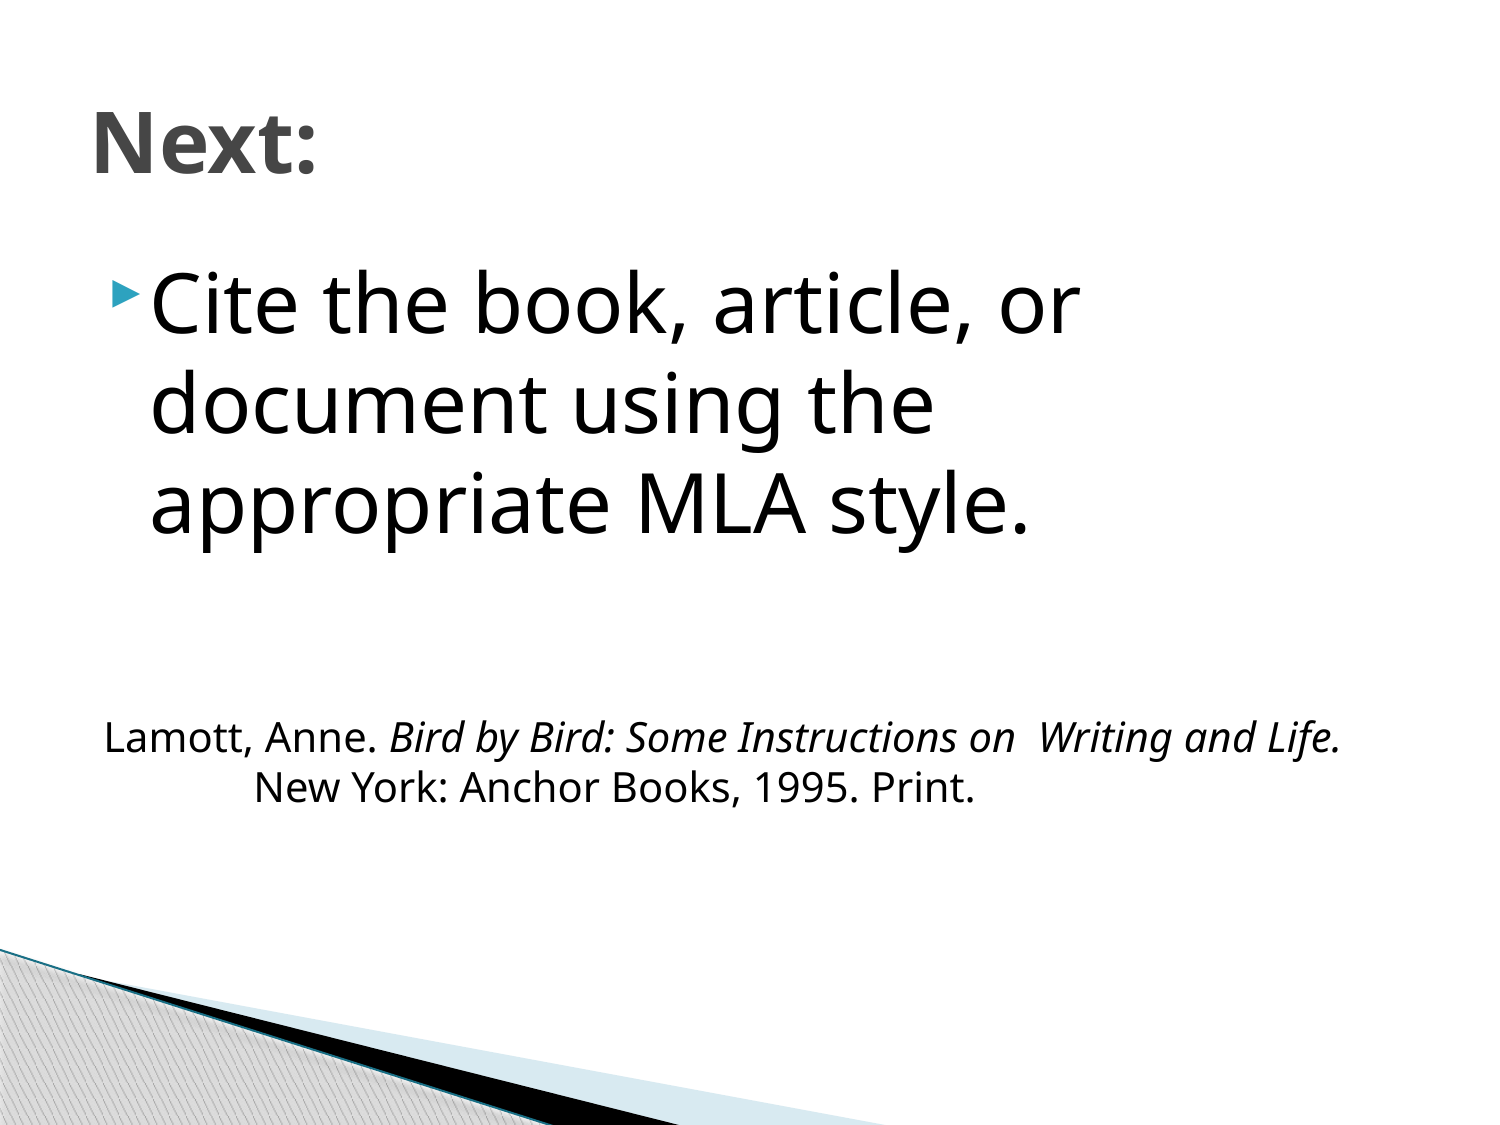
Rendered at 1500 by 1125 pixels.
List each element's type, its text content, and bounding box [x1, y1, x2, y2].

title Next: [75, 45, 1425, 233]
list Cite the book, article, or document using the appropriate MLA style. Lamott, Anne. Bird by Bird: Some Instructions on Writing and Life. New York: Anchor Books, 1995. Print. [75, 243, 1425, 986]
